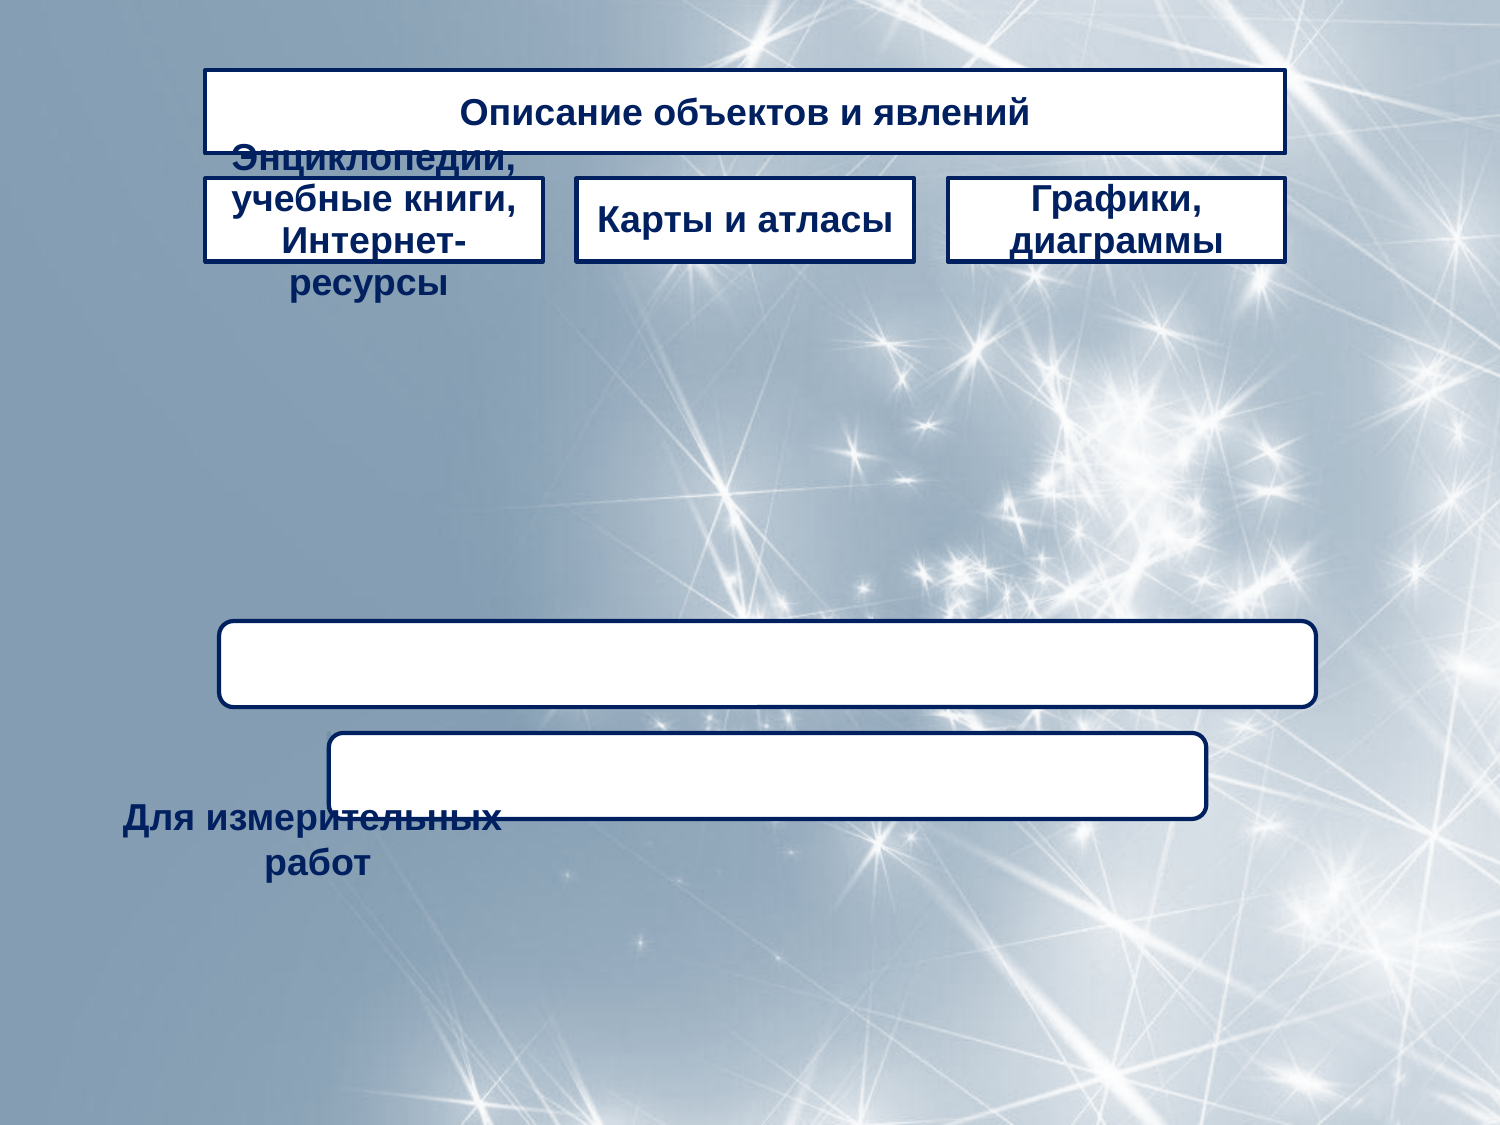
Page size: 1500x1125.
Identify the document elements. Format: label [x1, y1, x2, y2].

text_box [81, 620, 1454, 1044]
text_box [70, 70, 1421, 587]
